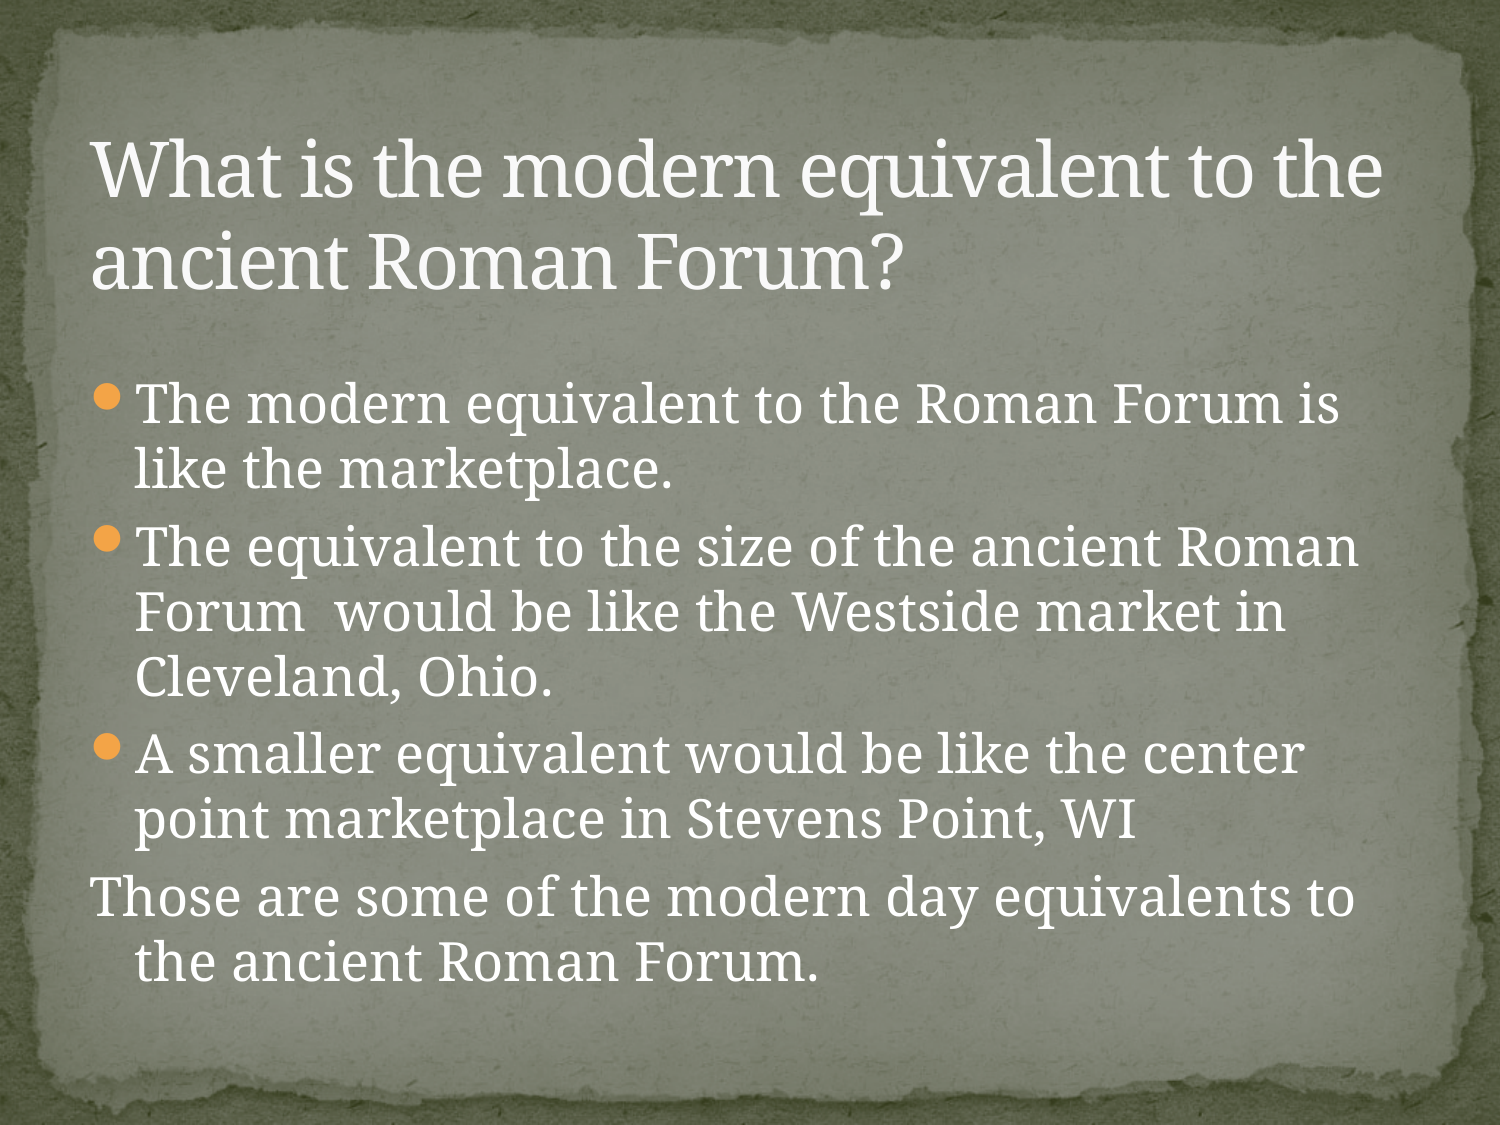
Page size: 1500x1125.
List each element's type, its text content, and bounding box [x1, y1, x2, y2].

title What is the modern equivalent to the ancient Roman Forum? [74, 112, 1425, 313]
list The modern equivalent to the Roman Forum is like the marketplace. The equivalent to the size of the ancient Roman Forum would be like the Westside market in Cleveland, Ohio. A smaller equivalent would be like the center point marketplace in Stevens Point, WI Those are some of the modern day equivalents to the ancient Roman Forum. [75, 362, 1425, 1000]
